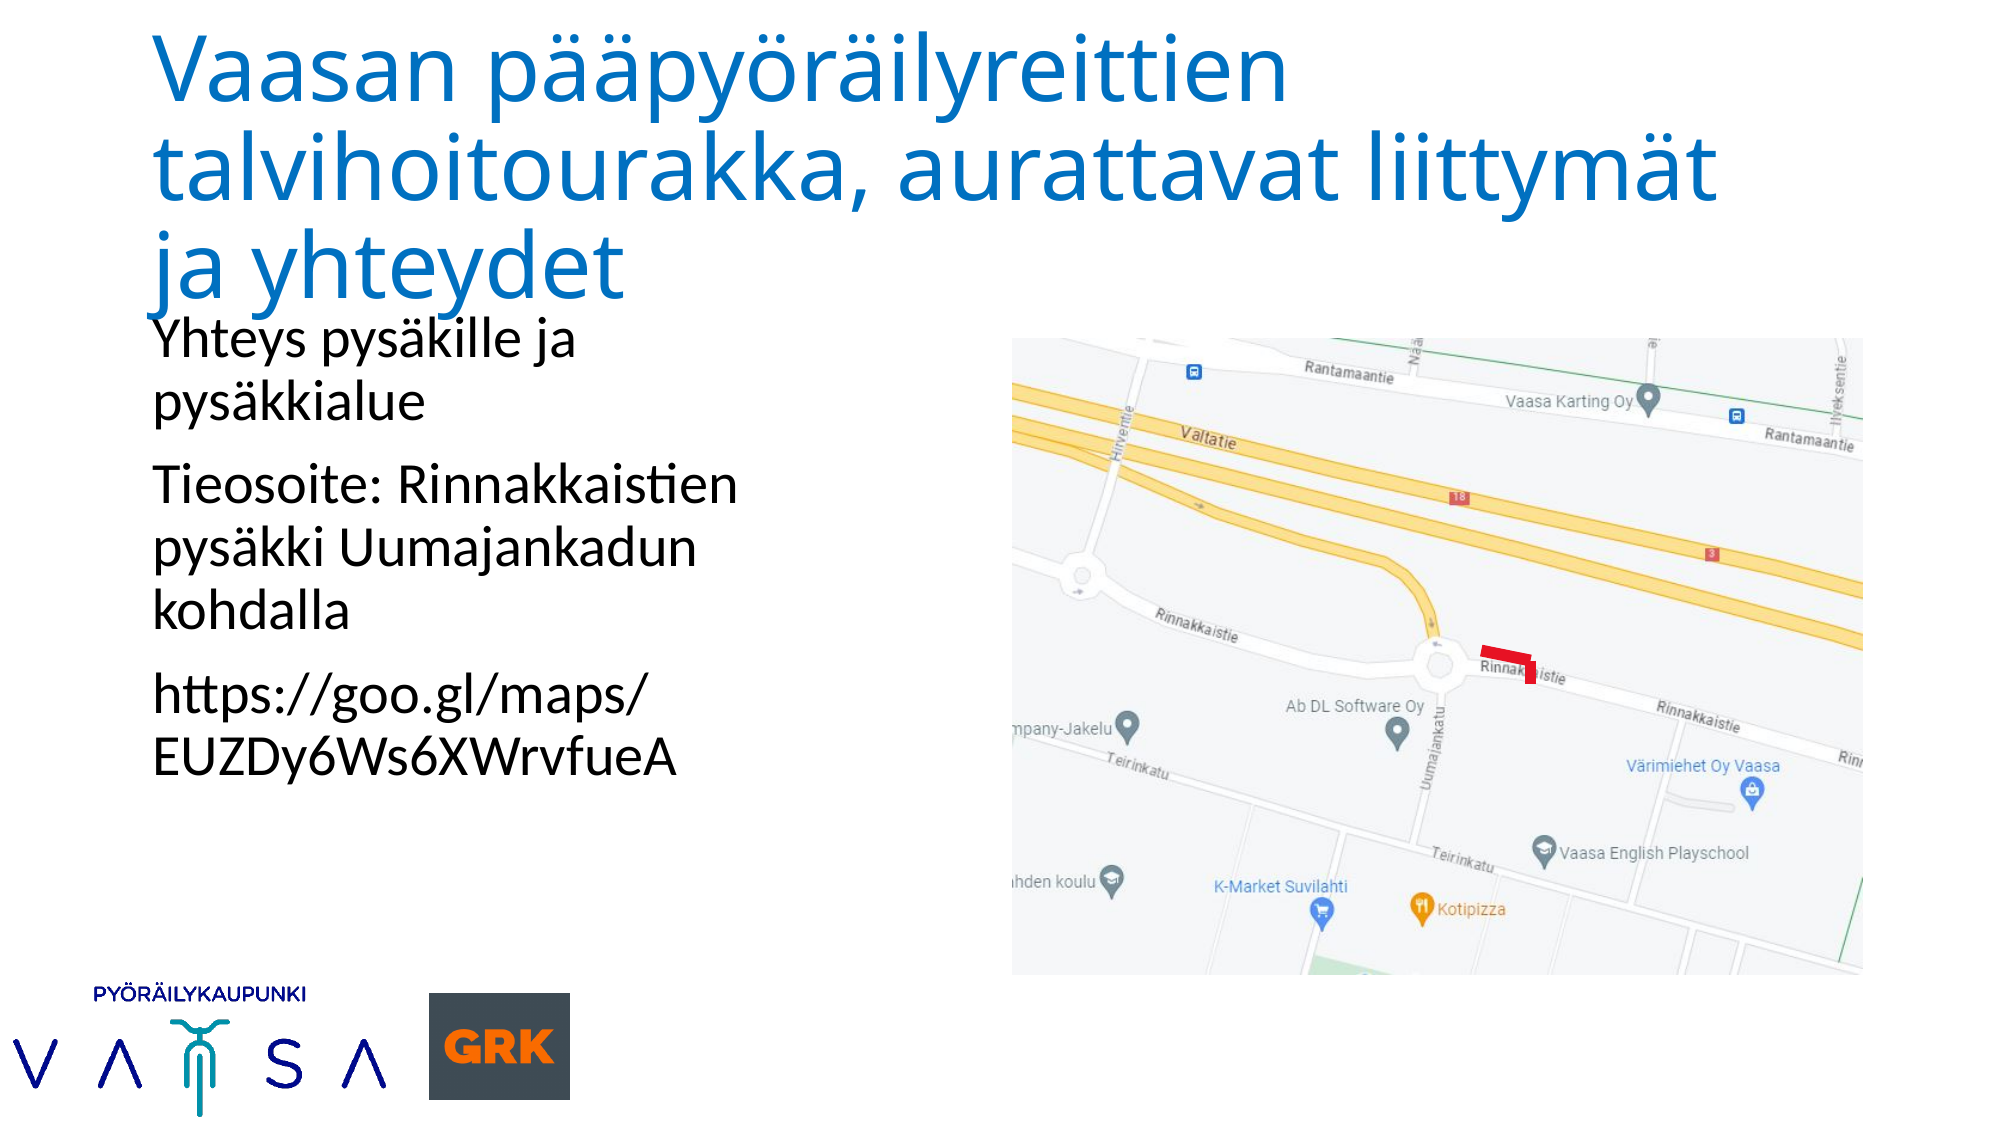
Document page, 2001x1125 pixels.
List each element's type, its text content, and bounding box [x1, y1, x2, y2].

picture [429, 993, 570, 1100]
list Yhteys pysäkille ja pysäkkialue Tieosoite: Rinnakkaistien pysäkki Uumajankadun kohdalla https://goo.gl/maps/EUZDy6Ws6XWrvfueA [137, 299, 800, 1014]
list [1012, 338, 1863, 975]
picture [13, 982, 386, 1117]
title Vaasan pääpyöräilyreittien talvihoitourakka, aurattavat liittymät ja yhteydet [137, 59, 1780, 281]
